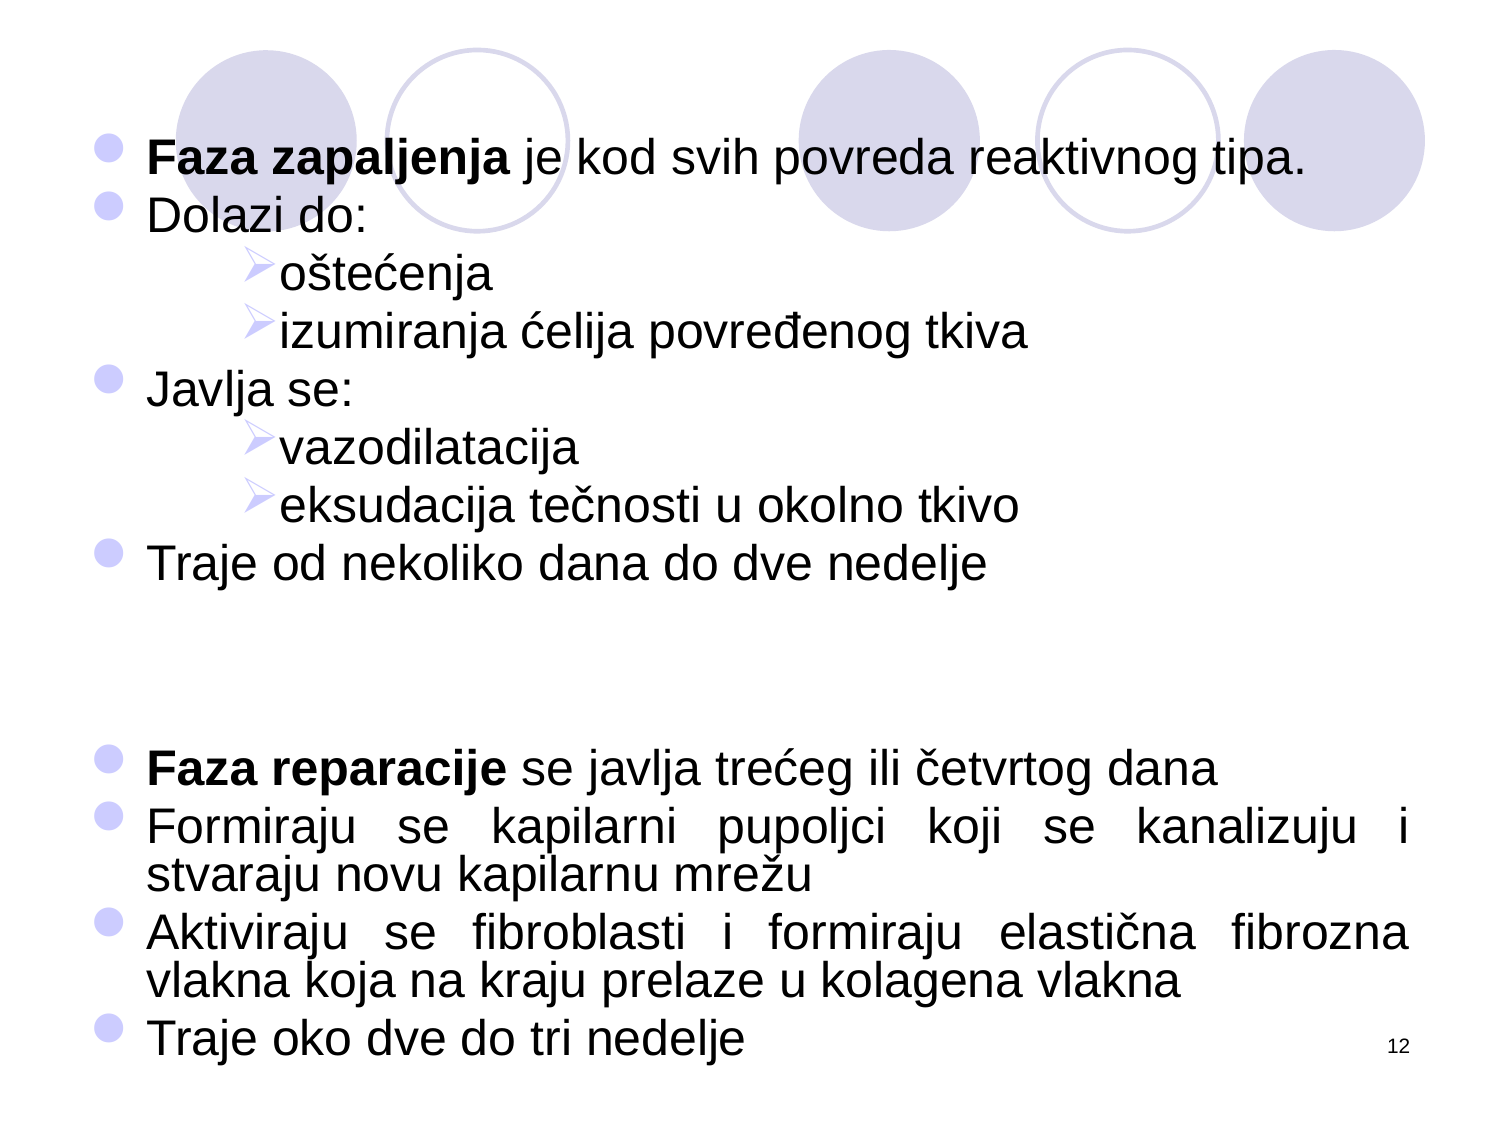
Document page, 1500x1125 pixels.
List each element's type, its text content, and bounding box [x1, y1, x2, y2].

slide_number 12 [1074, 1024, 1426, 1101]
list Faza zapaljenja je kod svih povreda reaktivnog tipa. Dolazi do: oštećenja izumiranja ćelija povređenog tkiva Javlja se: vazodilatacija eksudacija tečnosti u okolno tkivo Traje od nekoliko dana do dve nedelje Faza reparacije se javlja trećeg ili četvrtog dana Formiraju se kapilarni pupoljci koji se kanalizuju i stvaraju novu kapilarnu mrežu Aktiviraju se fibroblasti i formiraju elastična fibrozna vlakna koja na kraju prelaze u kolagena vlakna Traje oko dve do tri nedelje [75, 66, 1425, 1094]
